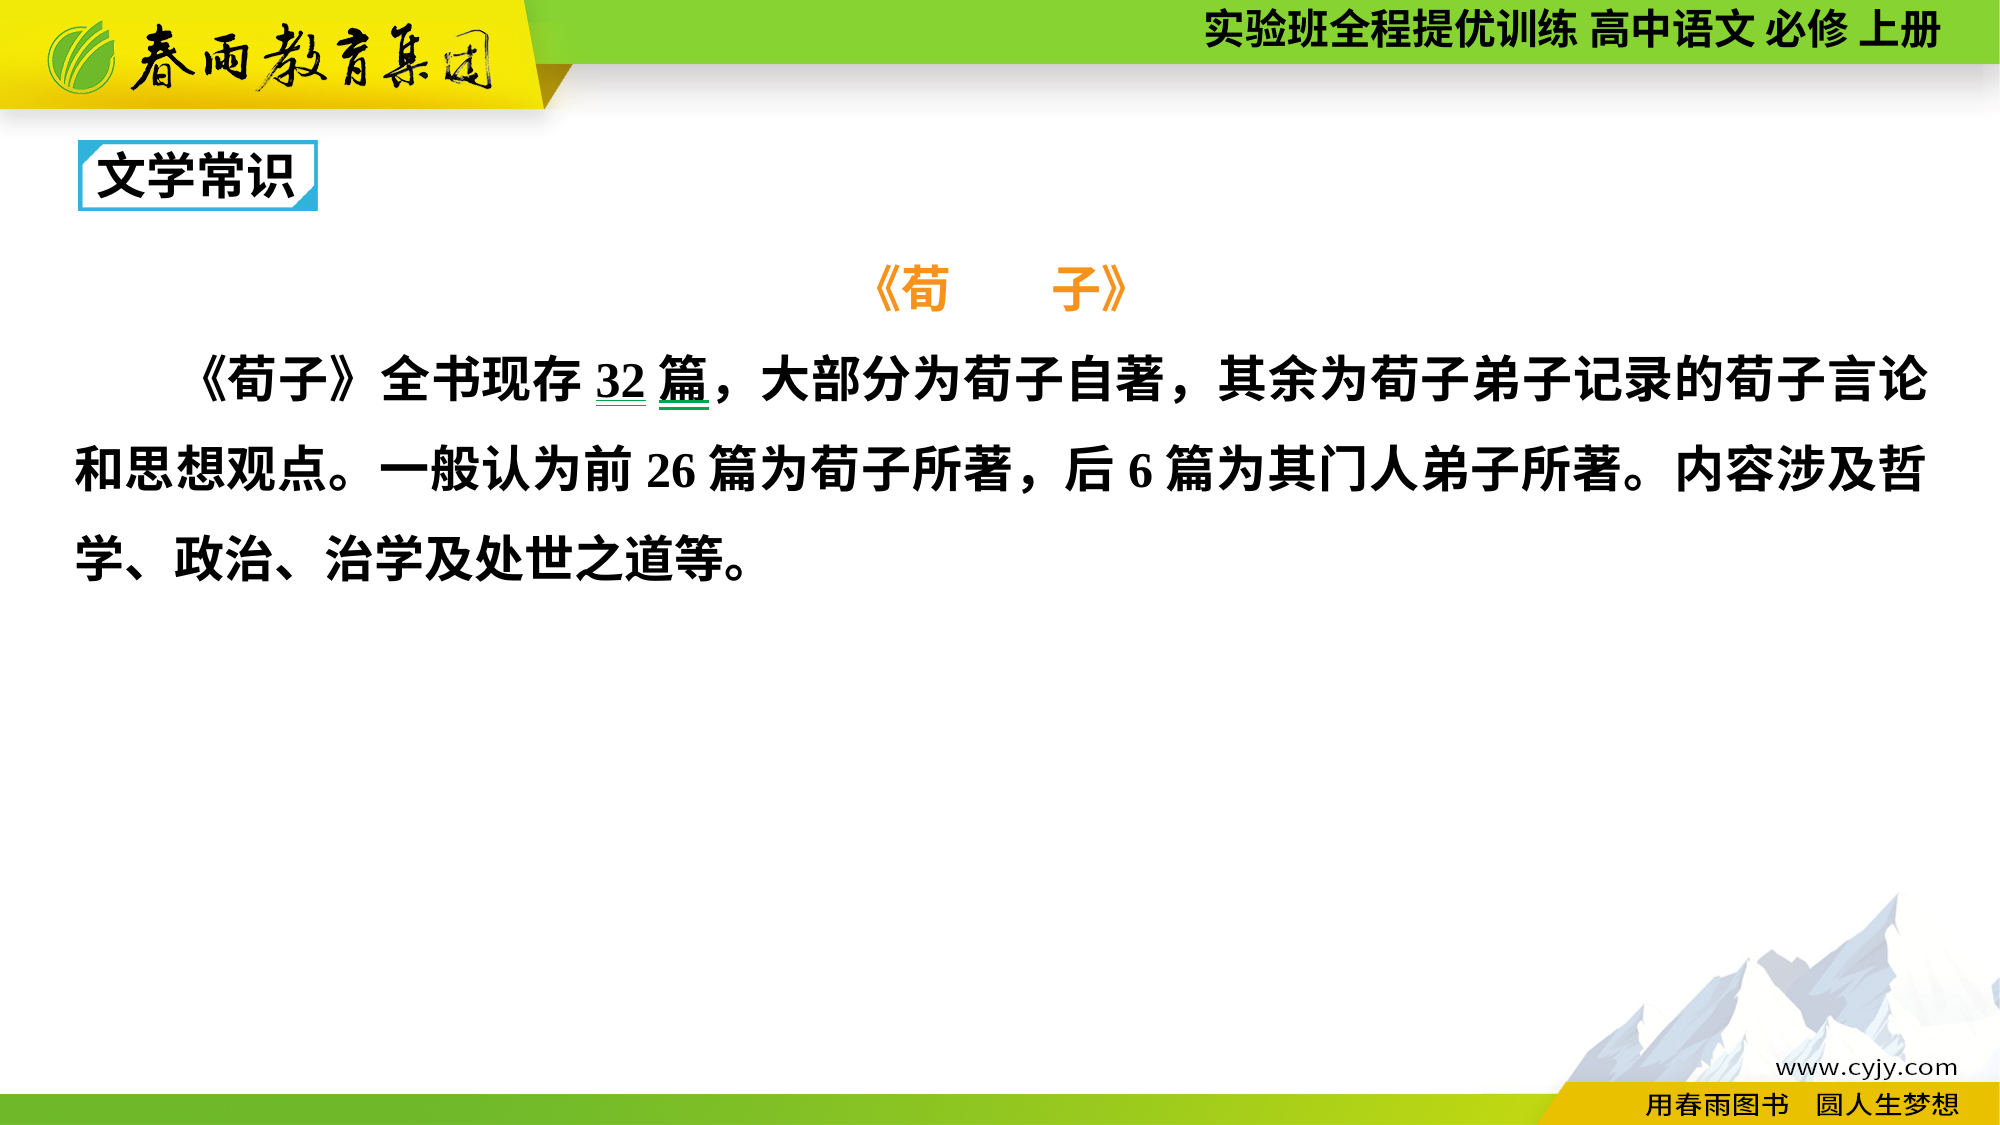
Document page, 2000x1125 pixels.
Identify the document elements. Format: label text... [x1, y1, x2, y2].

picture [0, 0, 2000, 1125]
list 《荀 子》 《荀子》全书现存32篇，大部分为荀子自著，其余为荀子弟子记录的荀子言论和思想观点。一般认为前26篇为荀子所著，后6篇为其门人弟子所著。内容涉及哲学、政治、治学及处世之道等。 [59, 219, 1944, 599]
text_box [78, 136, 319, 214]
